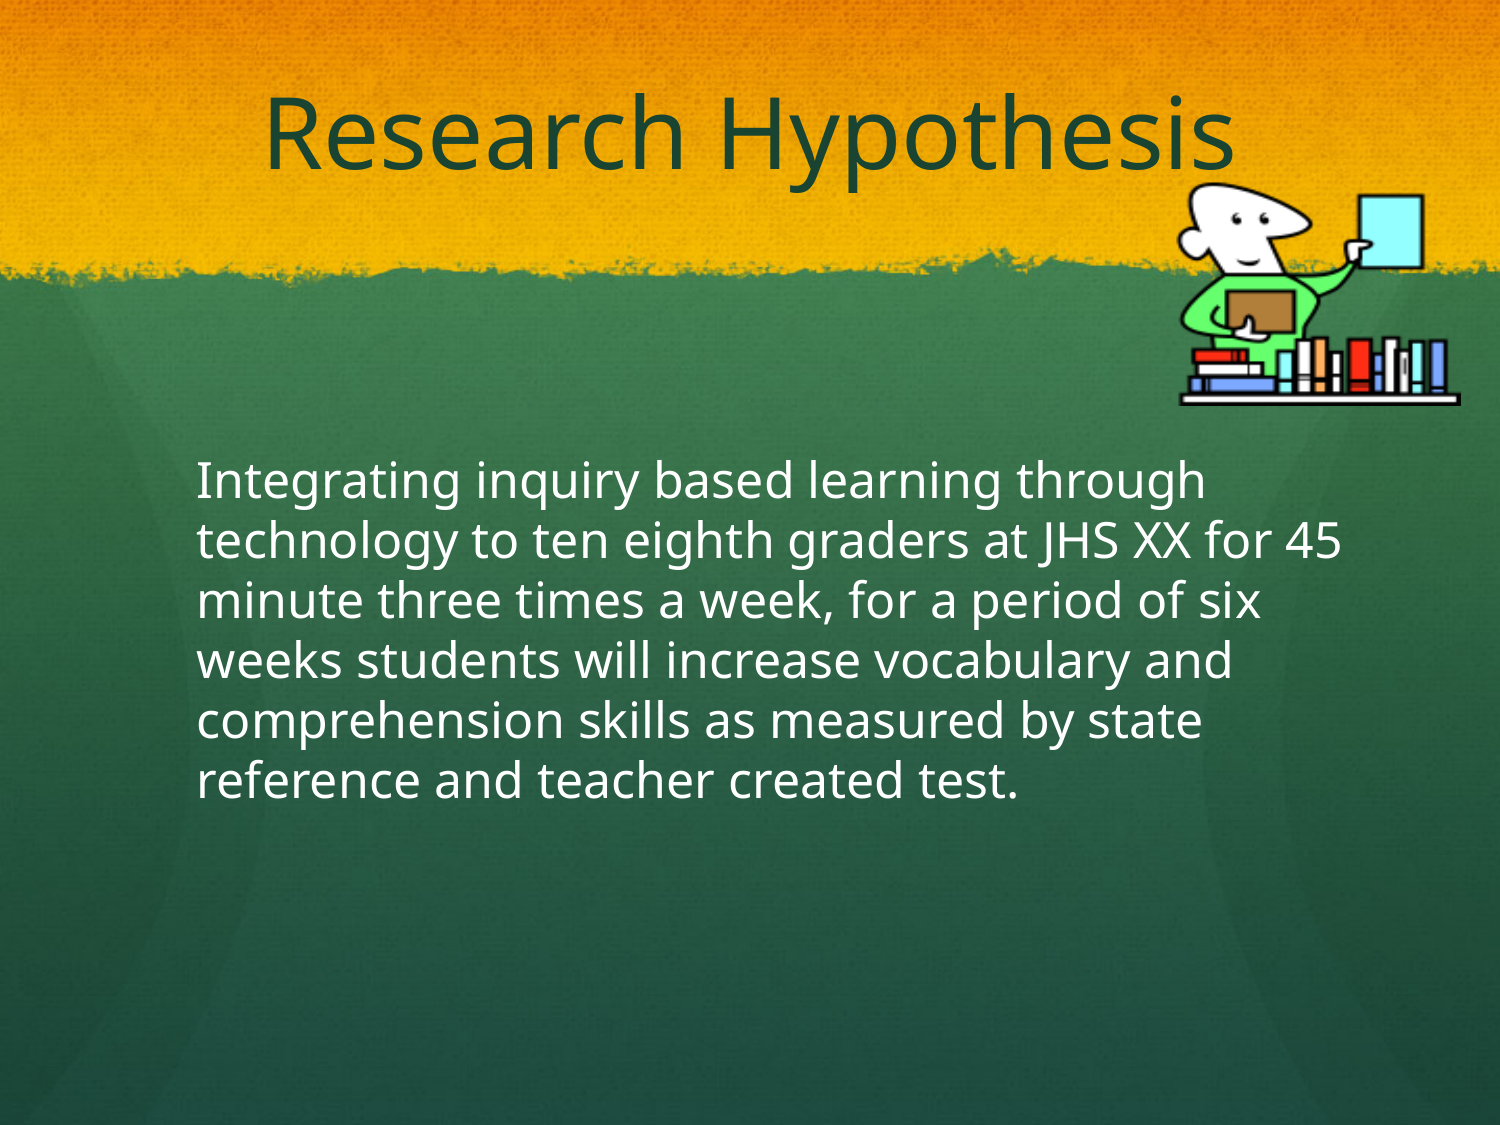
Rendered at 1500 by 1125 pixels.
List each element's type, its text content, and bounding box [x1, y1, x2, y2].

title Research Hypothesis [125, 13, 1375, 246]
list Integrating inquiry based learning through technology to ten eighth graders at JHS XX for 45 minute three times a week, for a period of six weeks students will increase vocabulary and comprehension skills as measured by state reference and teacher created test. [125, 339, 1375, 1026]
picture [0, 0, 1500, 1125]
